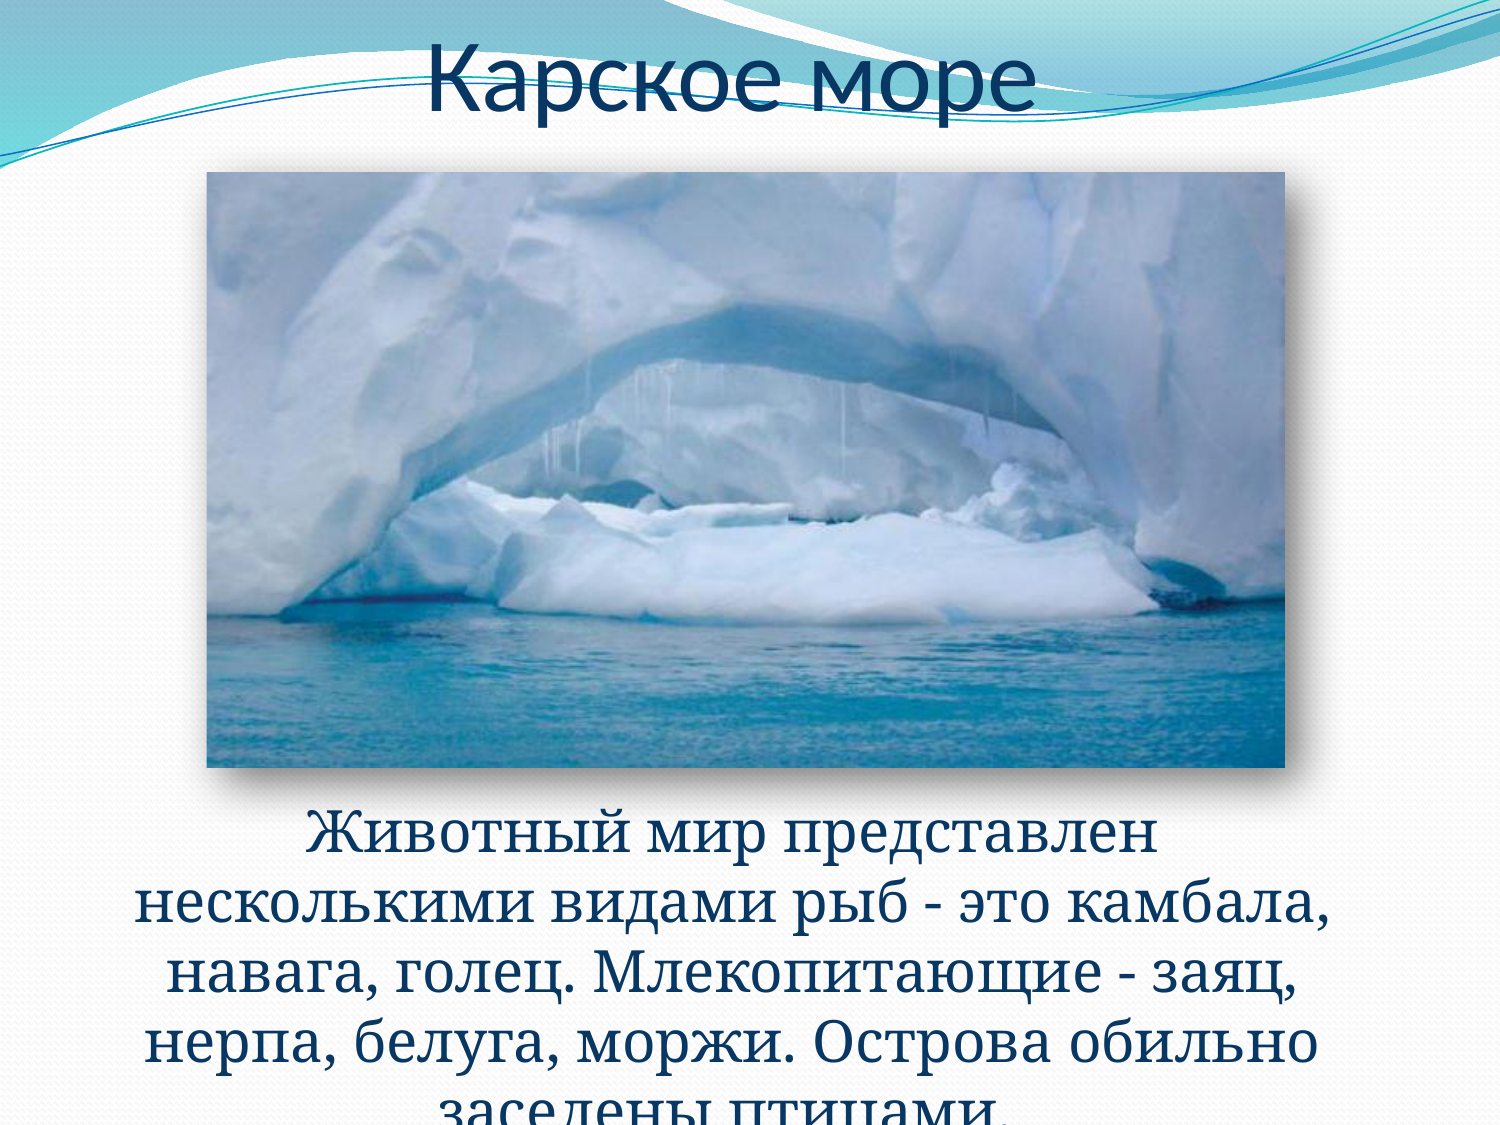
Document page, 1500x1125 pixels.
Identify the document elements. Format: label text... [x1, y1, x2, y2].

text_box Животный мир представлен несколькими видами рыб - это камбала, навага, голец. Млекопитающие - заяц, нерпа, белуга, моржи. Острова обильно заселены птицами. [97, 786, 1368, 1125]
picture [206, 172, 1286, 768]
text_box Карское море [410, 0, 1055, 140]
